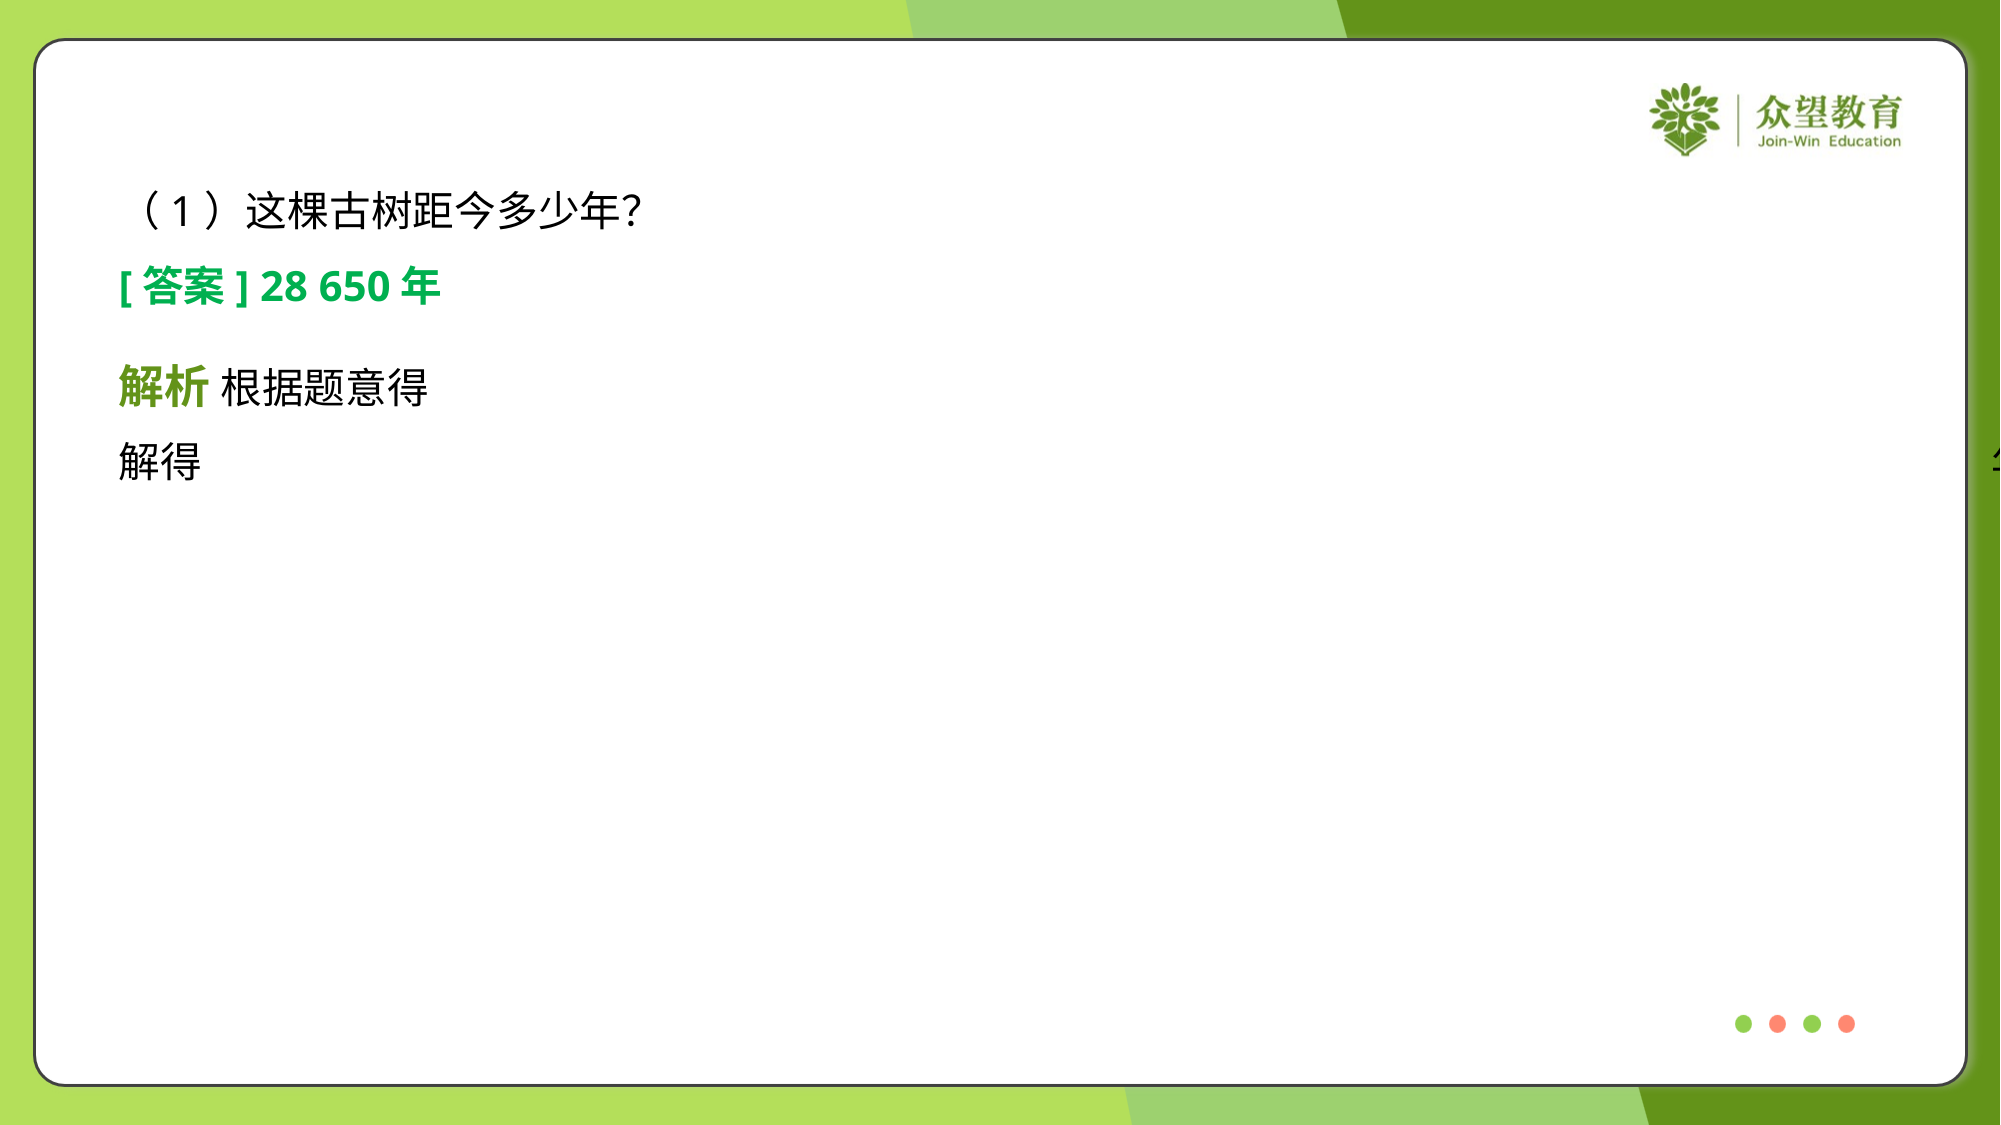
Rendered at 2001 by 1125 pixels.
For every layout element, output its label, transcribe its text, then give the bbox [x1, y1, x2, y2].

text_box （1）这棵古树距今多少年？ [118, 159, 1883, 227]
picture [0, 0, 2000, 1125]
text_box [答案] 28 650年 [118, 235, 1883, 302]
